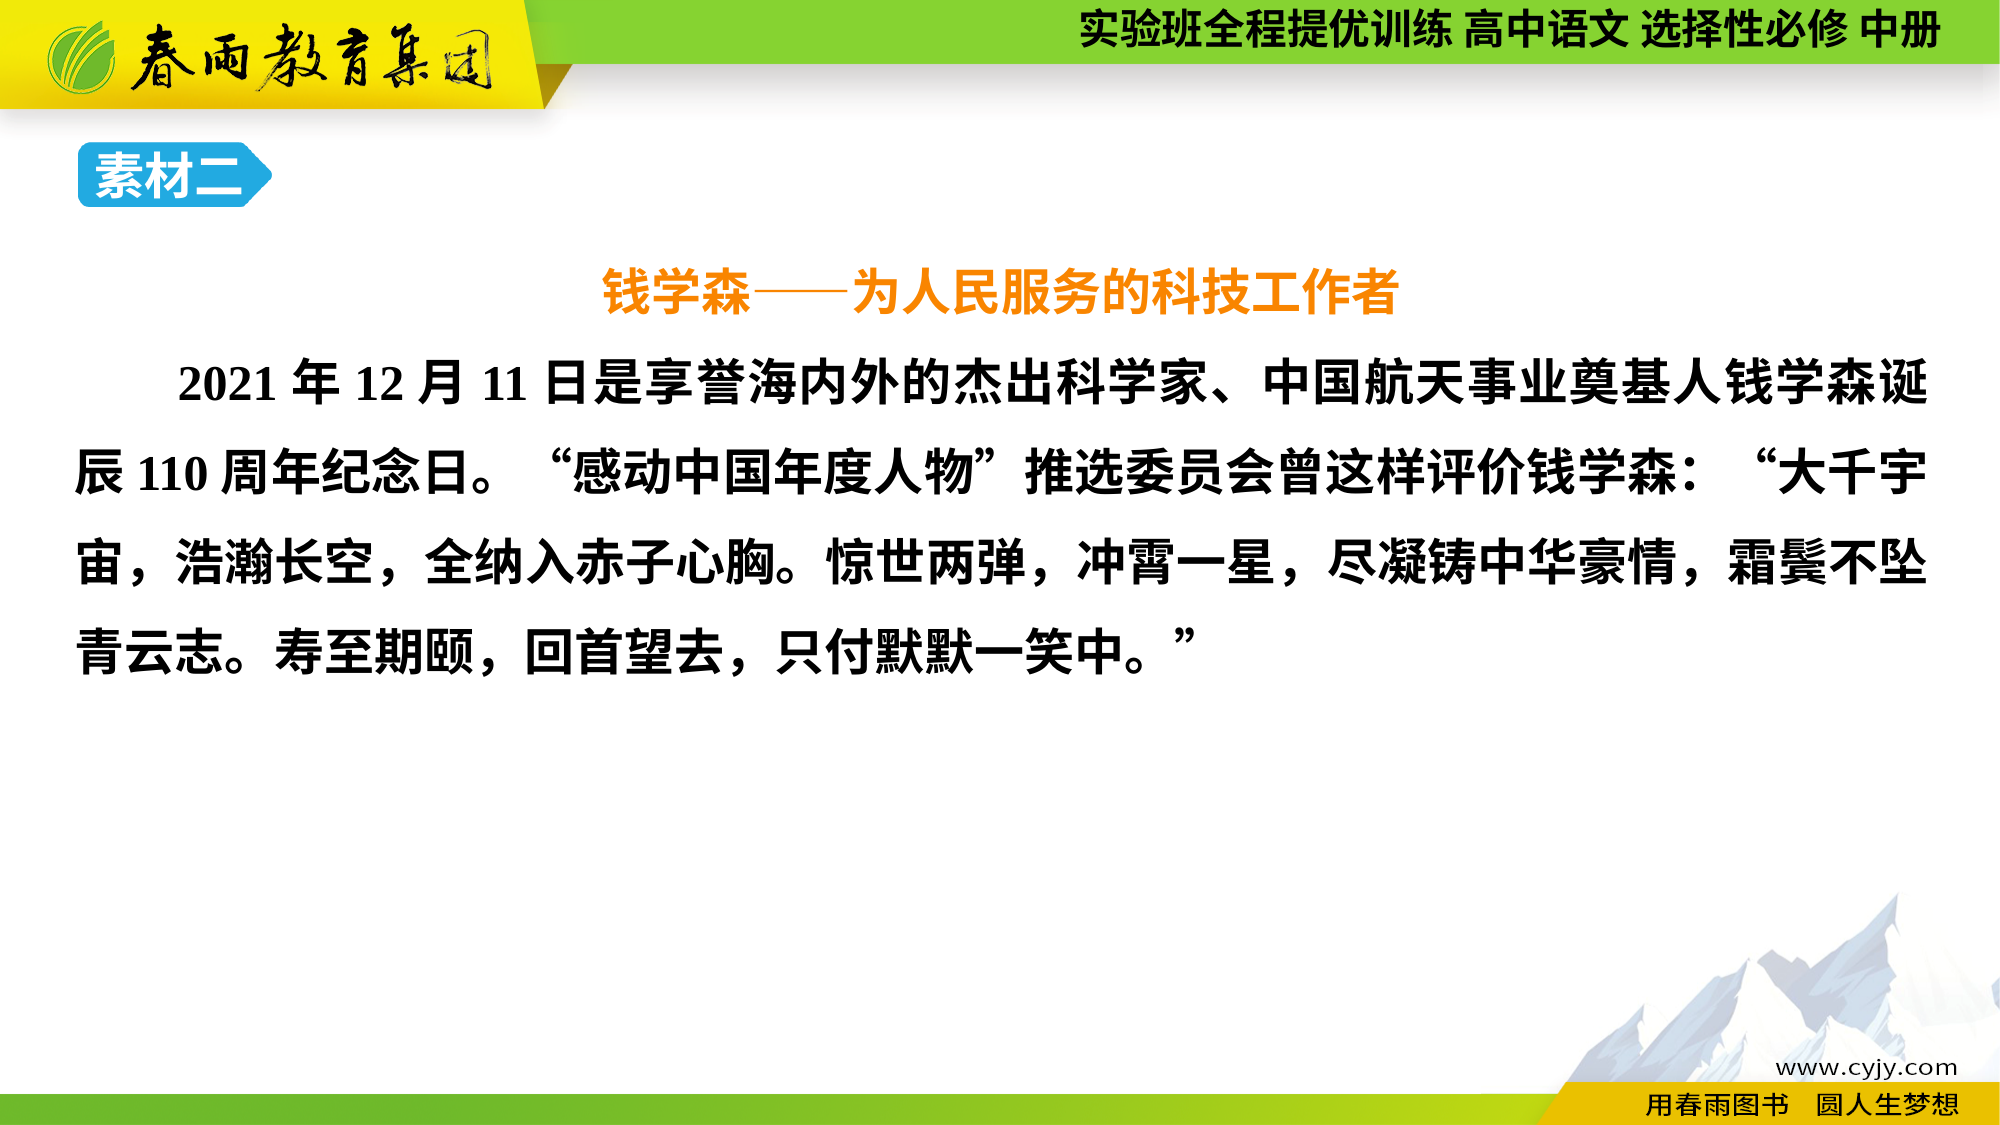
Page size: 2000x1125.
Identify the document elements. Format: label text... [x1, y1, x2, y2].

list 钱学森——为人民服务的科技工作者 2021年12月11日是享誉海内外的杰出科学家、中国航天事业奠基人钱学森诞辰110周年纪念日。“感动中国年度人物”推选委员会曾这样评价钱学森：“大千宇宙，浩瀚长空，全纳入赤子心胸。惊世两弹，冲霄一星，尽凝铸中华豪情，霜鬓不坠青云志。寿至期颐，回首望去，只付默默一笑中。” [59, 222, 1944, 693]
picture [0, 0, 2000, 1125]
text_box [78, 136, 272, 214]
